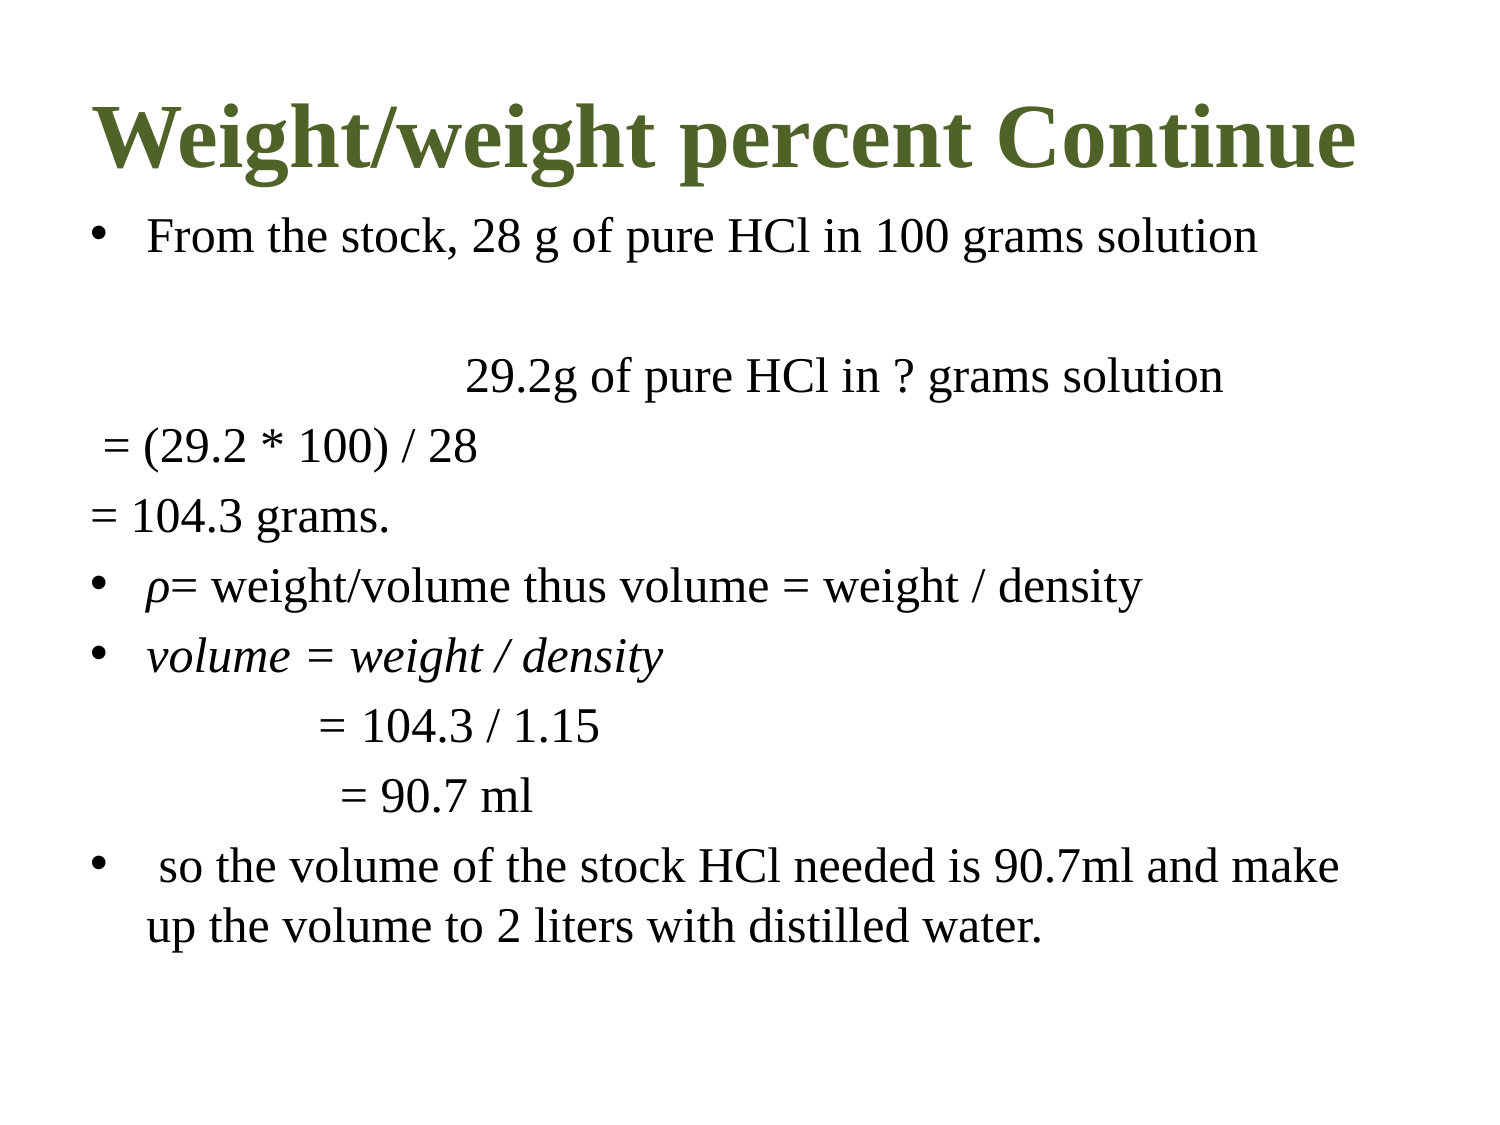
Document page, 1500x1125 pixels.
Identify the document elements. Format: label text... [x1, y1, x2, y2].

list From the stock, 28 g of pure HCl in 100 grams solution 29.2g of pure HCl in ? grams solution = (29.2 * 100) / 28 = 104.3 grams. ρ= weight/volume thus volume = weight / density volume = weight / density = 104.3 / 1.15 = 90.7 ml so the volume of the stock HCl needed is 90.7ml and make up the volume to 2 liters with distilled water. [75, 195, 1363, 938]
title Weight/weight percent Continue [50, 37, 1400, 225]
